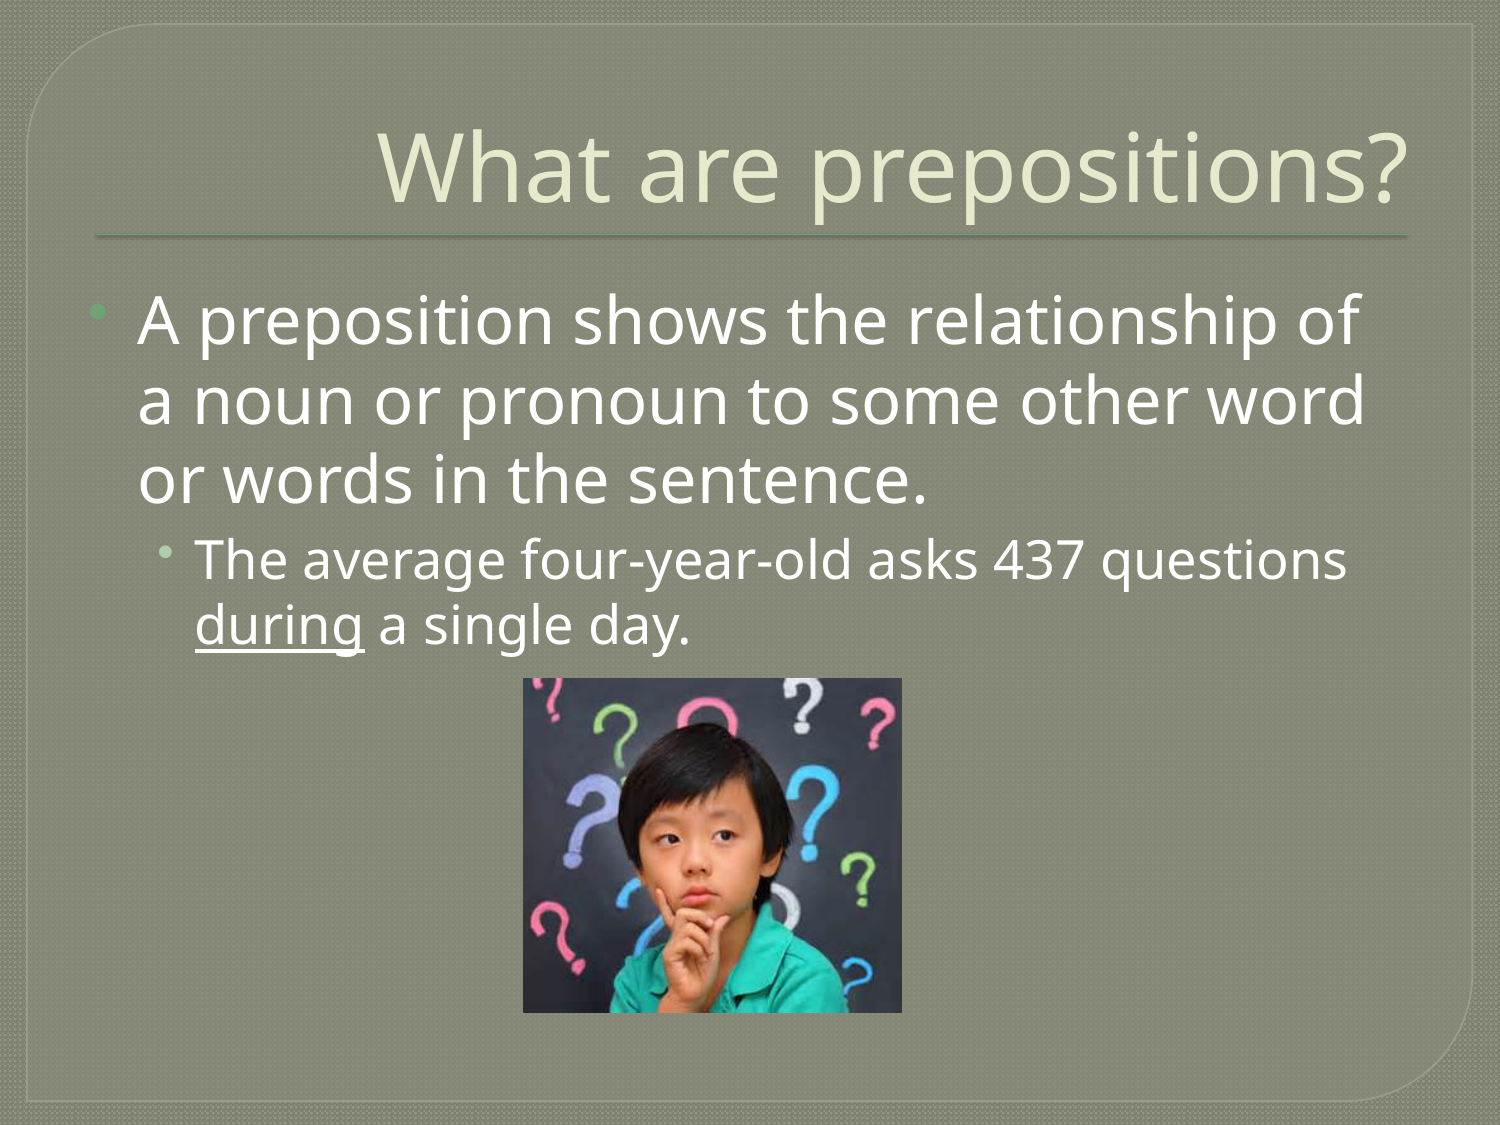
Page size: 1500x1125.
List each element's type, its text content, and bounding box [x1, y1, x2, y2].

title What are prepositions? [75, 41, 1425, 230]
list A preposition shows the relationship of a noun or pronoun to some other word or words in the sentence. The average four-year-old asks 437 questions during a single day. [75, 270, 1425, 1013]
picture [523, 677, 903, 1013]
